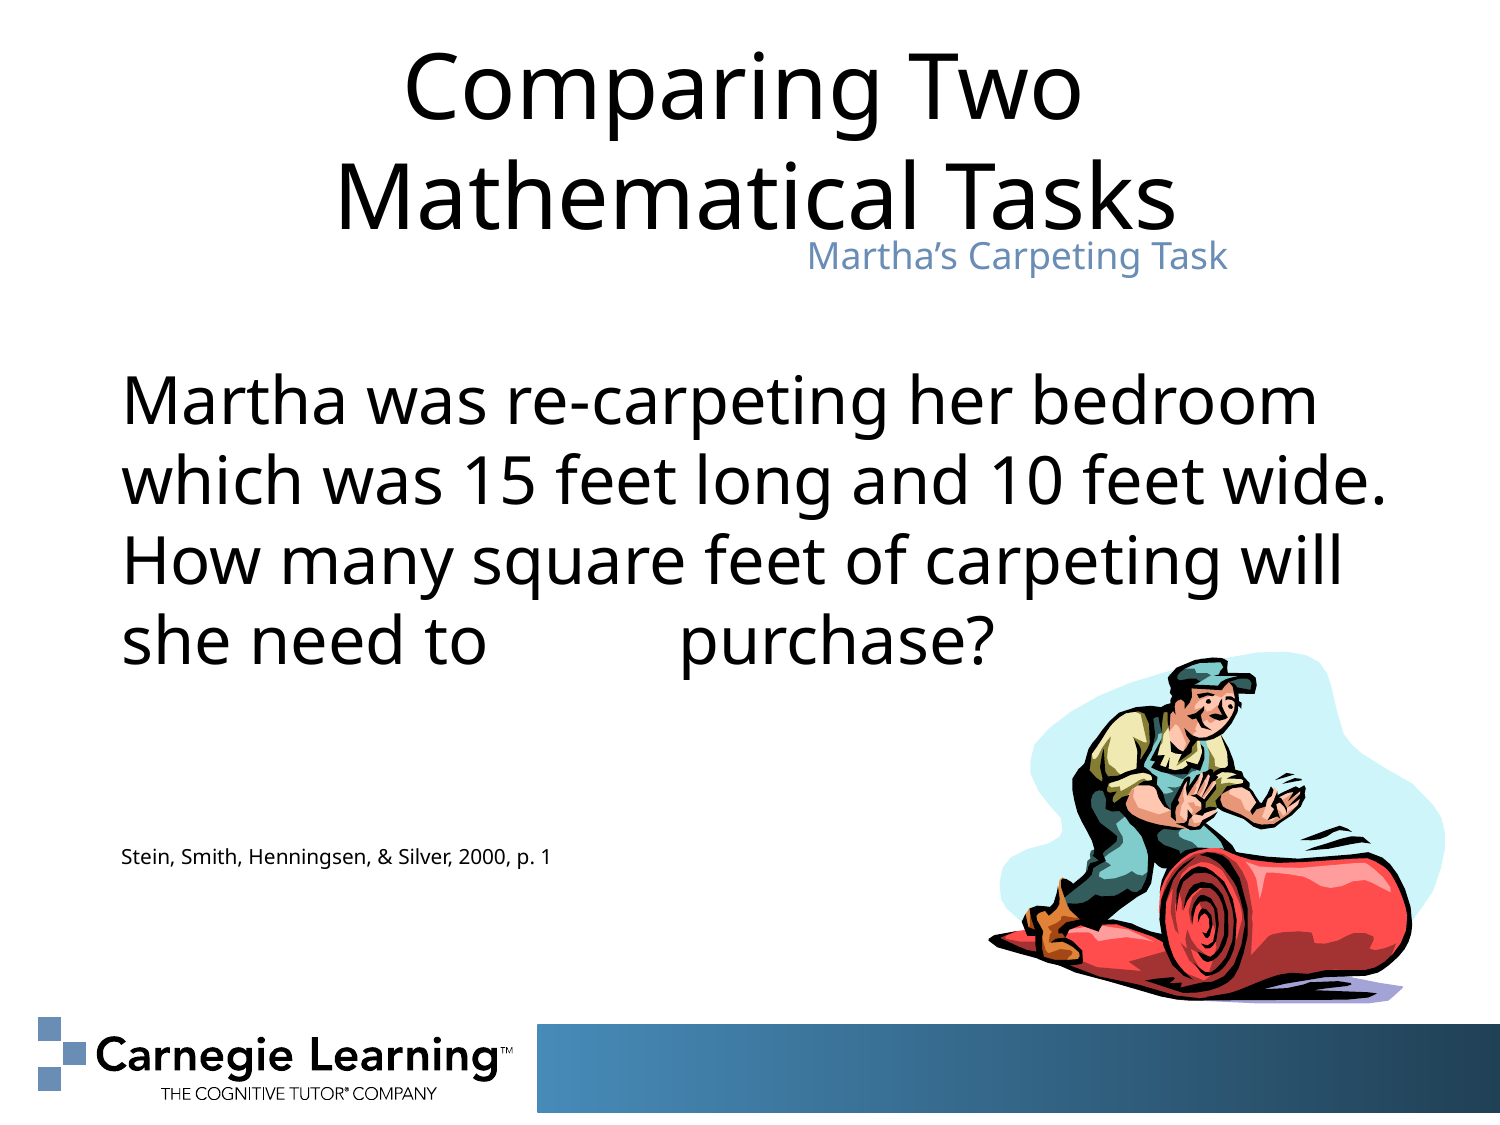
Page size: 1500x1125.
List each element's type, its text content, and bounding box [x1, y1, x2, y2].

text_box Martha’s Carpeting Task [547, 224, 1488, 285]
list Martha was re-carpeting her bedroom which was 15 feet long and 10 feet wide. How many square feet of carpeting will she need to purchase? Stein, Smith, Henningsen, & Silver, 2000, p. 1 [49, 349, 1413, 963]
title Comparing Two Mathematical Tasks [49, 24, 1463, 251]
picture [987, 649, 1449, 1007]
